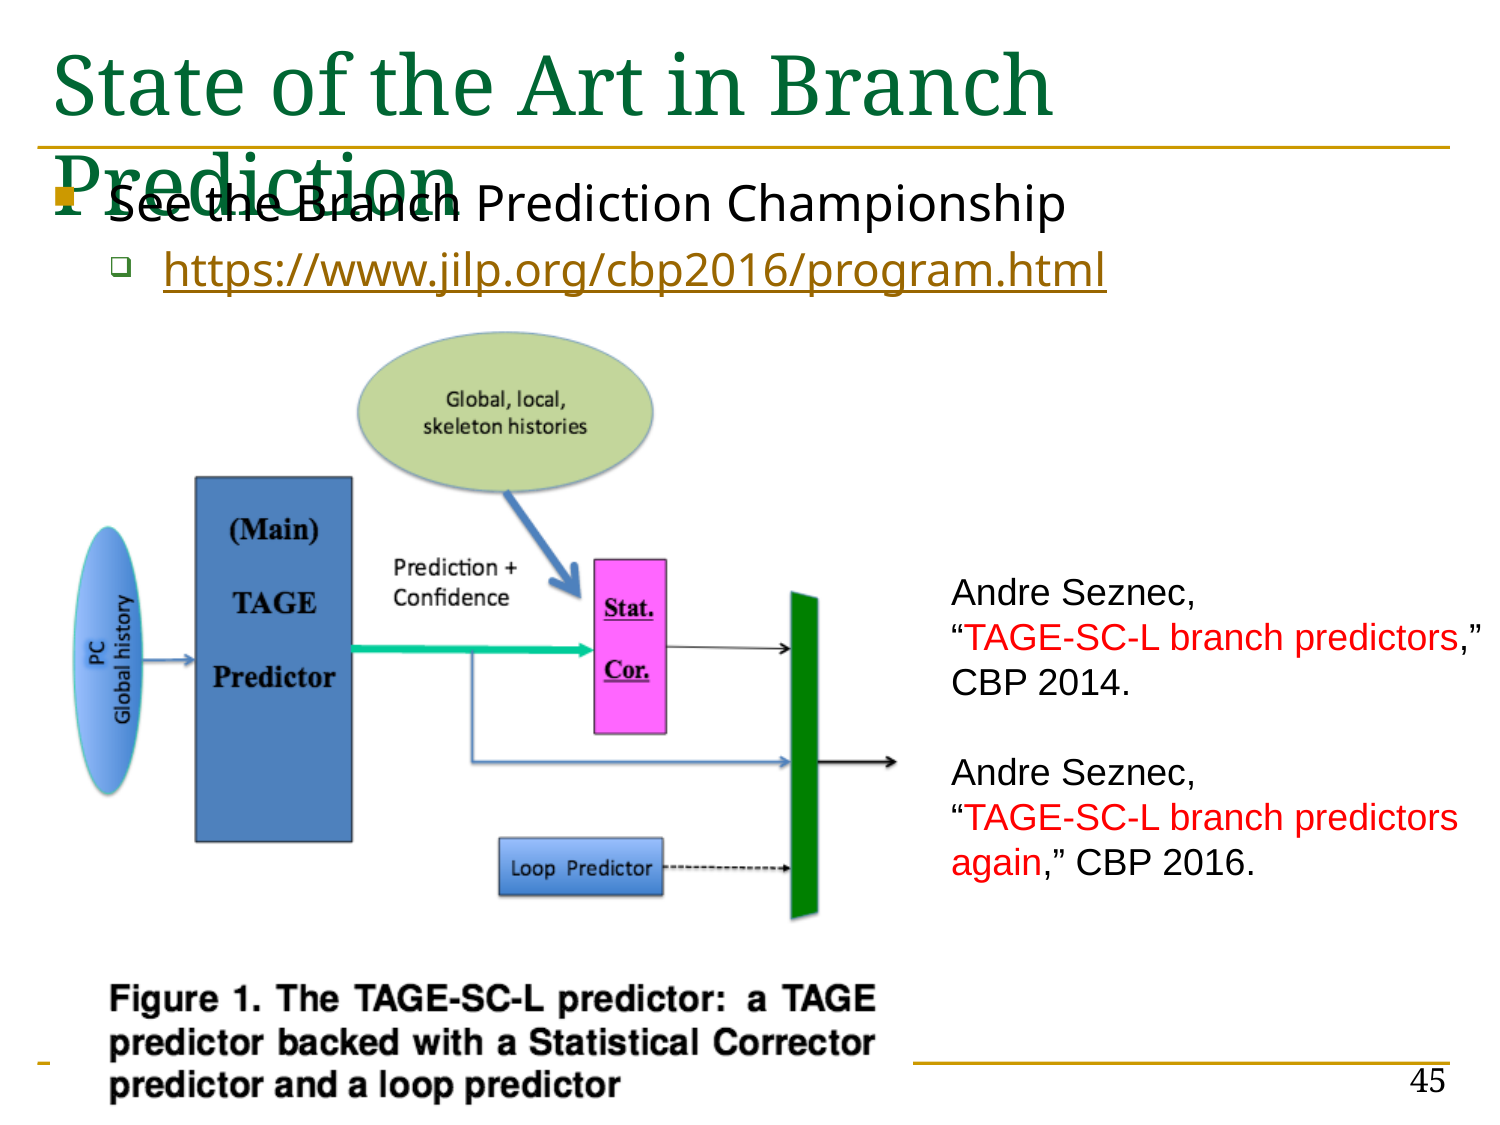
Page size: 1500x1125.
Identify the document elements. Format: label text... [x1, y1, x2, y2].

title State of the Art in Branch Prediction [37, 24, 1450, 163]
picture [49, 324, 913, 1125]
text_box Andre Seznec, “TAGE-SC-L branch predictors,” CBP 2014. Andre Seznec, “TAGE-SC-L branch predictors again,” CBP 2016. [936, 560, 1500, 936]
list See the Branch Prediction Championship https://www.jilp.org/cbp2016/program.html [37, 163, 1450, 1016]
slide_number 45 [1111, 1036, 1462, 1112]
